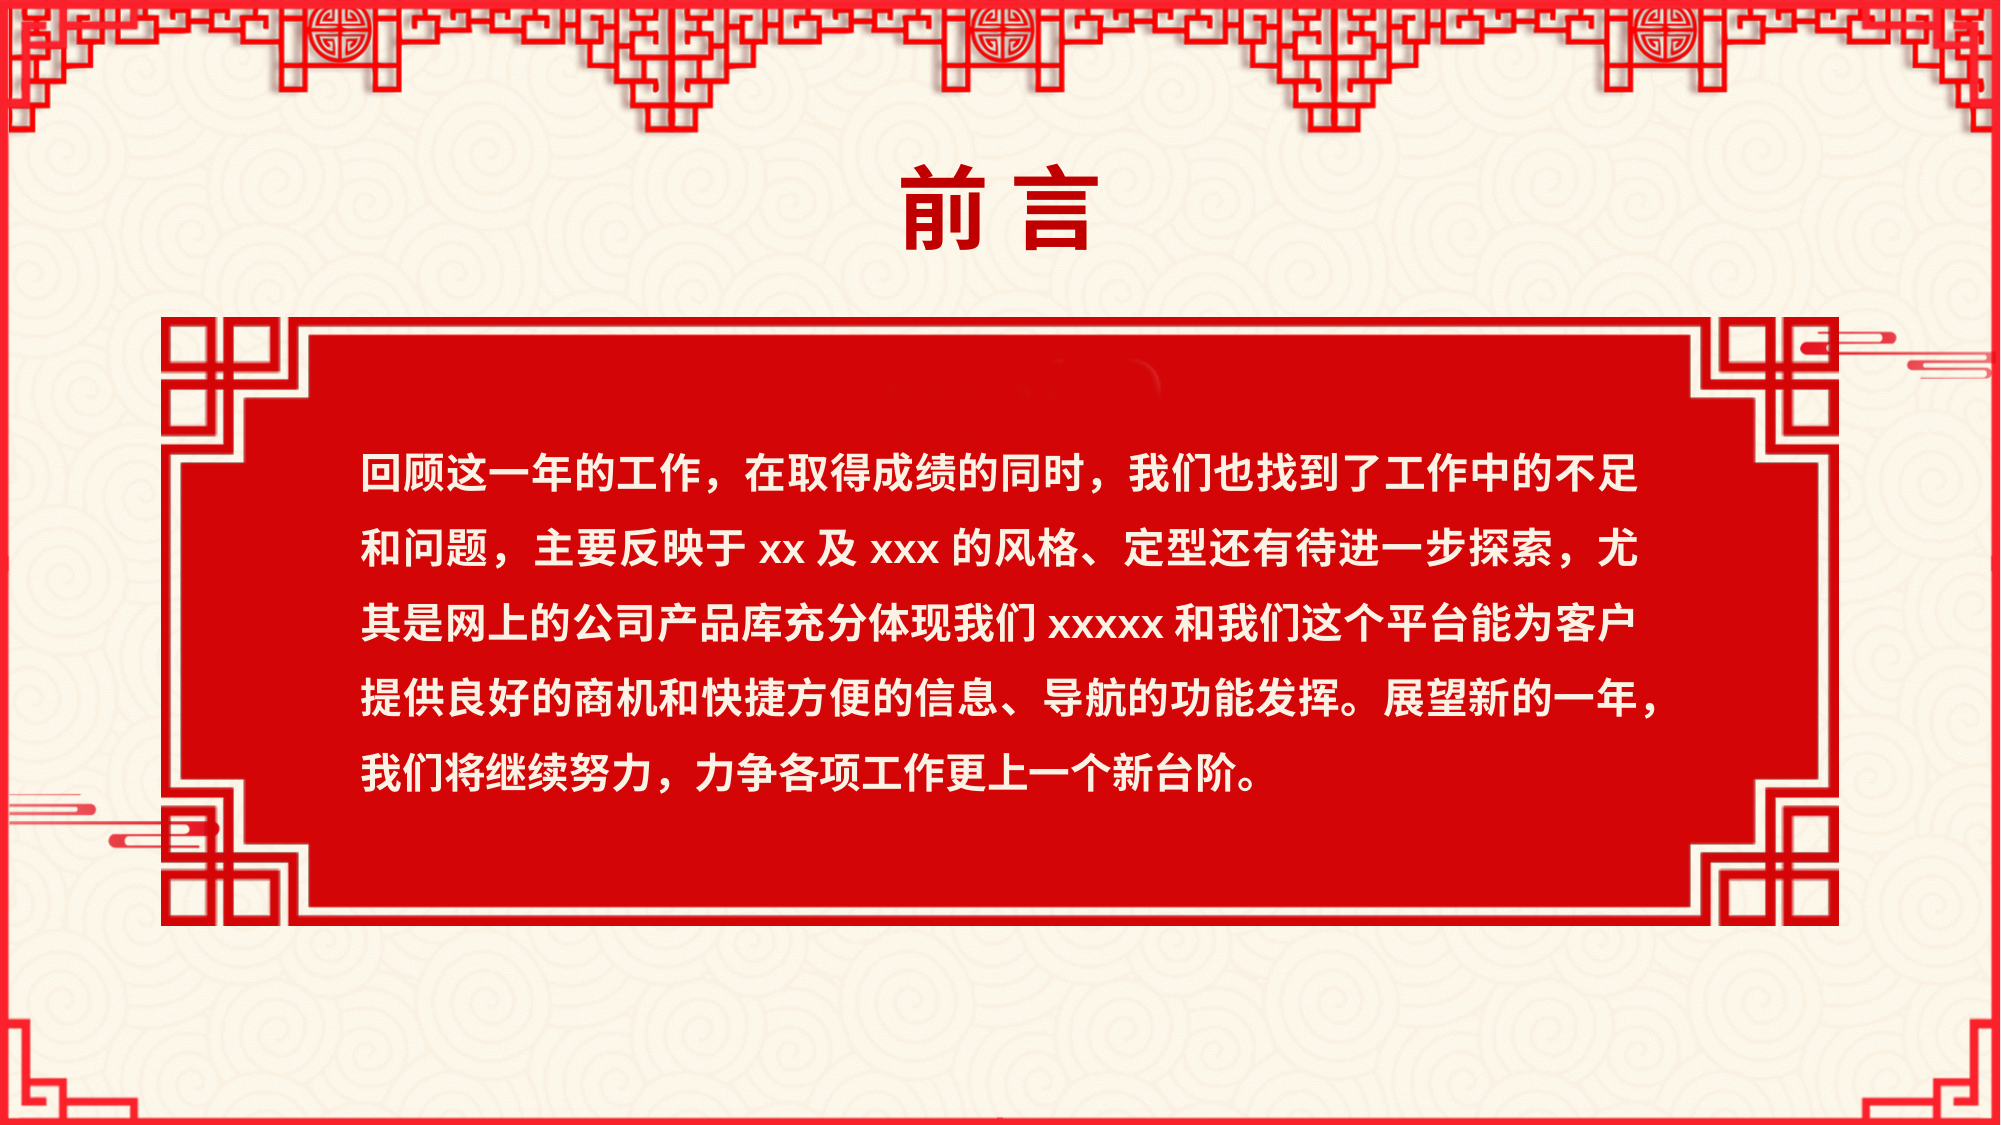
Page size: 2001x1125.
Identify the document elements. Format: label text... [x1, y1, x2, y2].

text_box 前 言 [882, 143, 1117, 268]
picture [0, 0, 2001, 1125]
